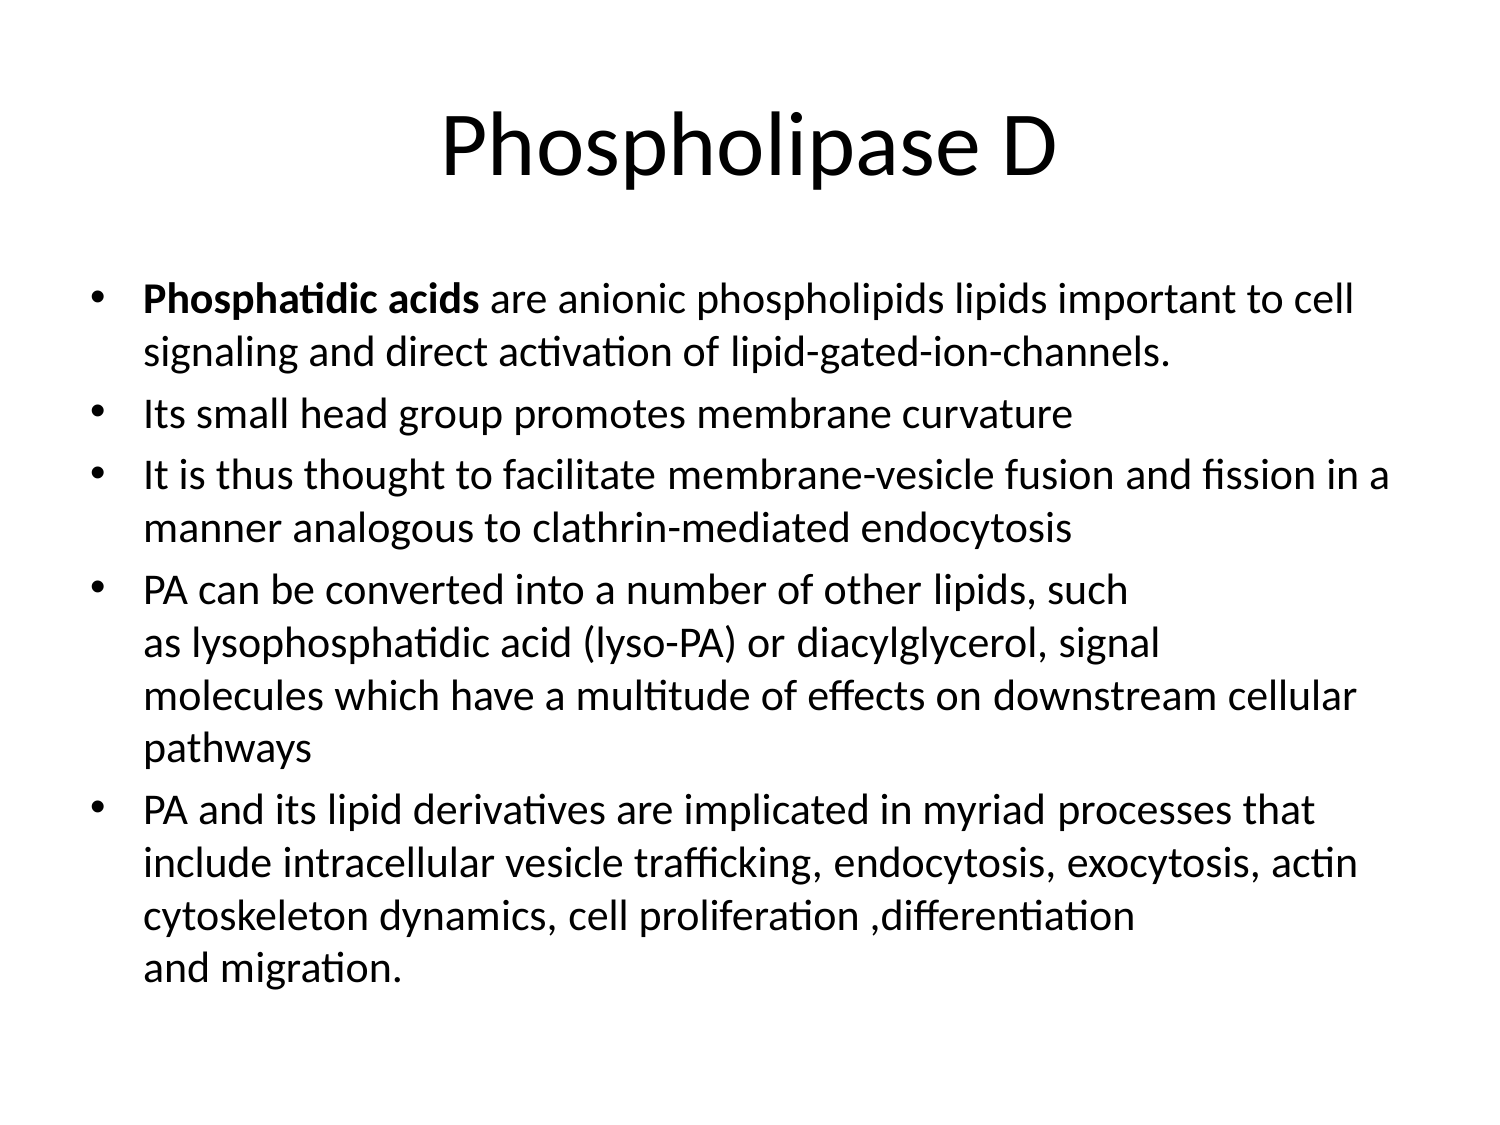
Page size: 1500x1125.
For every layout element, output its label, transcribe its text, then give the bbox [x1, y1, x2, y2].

title Phospholipase D [75, 45, 1425, 233]
list Phosphatidic acids are anionic phospholipids lipids important to cell signaling and direct activation of lipid-gated-ion-channels. Its small head group promotes membrane curvature It is thus thought to facilitate membrane-vesicle fusion and fission in a manner analogous to clathrin-mediated endocytosis PA can be converted into a number of other lipids, such as lysophosphatidic acid (lyso-PA) or diacylglycerol, signal molecules which have a multitude of effects on downstream cellular pathways PA and its lipid derivatives are implicated in myriad processes that include intracellular vesicle trafficking, endocytosis, exocytosis, actin cytoskeleton dynamics, cell proliferation ,differentiation and migration. [75, 262, 1425, 1005]
